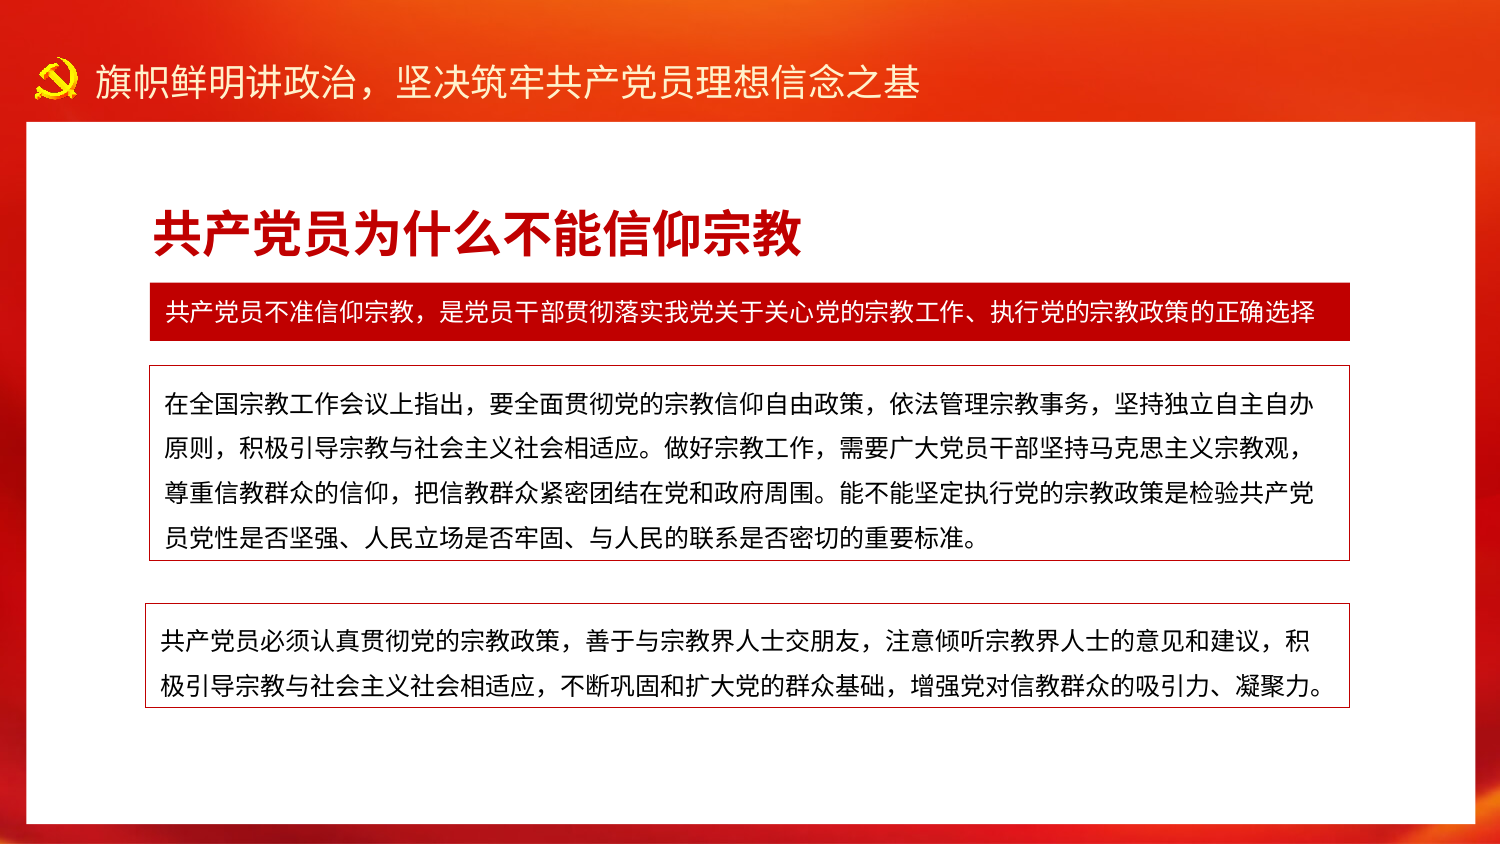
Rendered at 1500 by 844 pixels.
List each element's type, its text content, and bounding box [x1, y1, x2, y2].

picture [0, 0, 1500, 844]
text_box 共产党员必须认真贯彻党的宗教政策，善于与宗教界人士交朋友，注意倾听宗教界人士的意见和建议，积极引导宗教与社会主义社会相适应，不断巩固和扩大党的群众基础，增强党对信教群众的吸引力、凝聚力。 [145, 603, 1350, 708]
text_box 共产党员不准信仰宗教，是党员干部贯彻落实我党关于关心党的宗教工作、执行党的宗教政策的正确选择 [149, 282, 1350, 341]
text_box 在全国宗教工作会议上指出，要全面贯彻党的宗教信仰自由政策，依法管理宗教事务，坚持独立自主自办原则，积极引导宗教与社会主义社会相适应。做好宗教工作，需要广大党员干部坚持马克思主义宗教观，尊重信教群众的信仰，把信教群众紧密团结在党和政府周围。能不能坚定执行党的宗教政策是检验共产党员党性是否坚强、人民立场是否牢固、与人民的联系是否密切的重要标准。 [149, 365, 1350, 561]
text_box 共产党员为什么不能信仰宗教 [137, 195, 863, 270]
